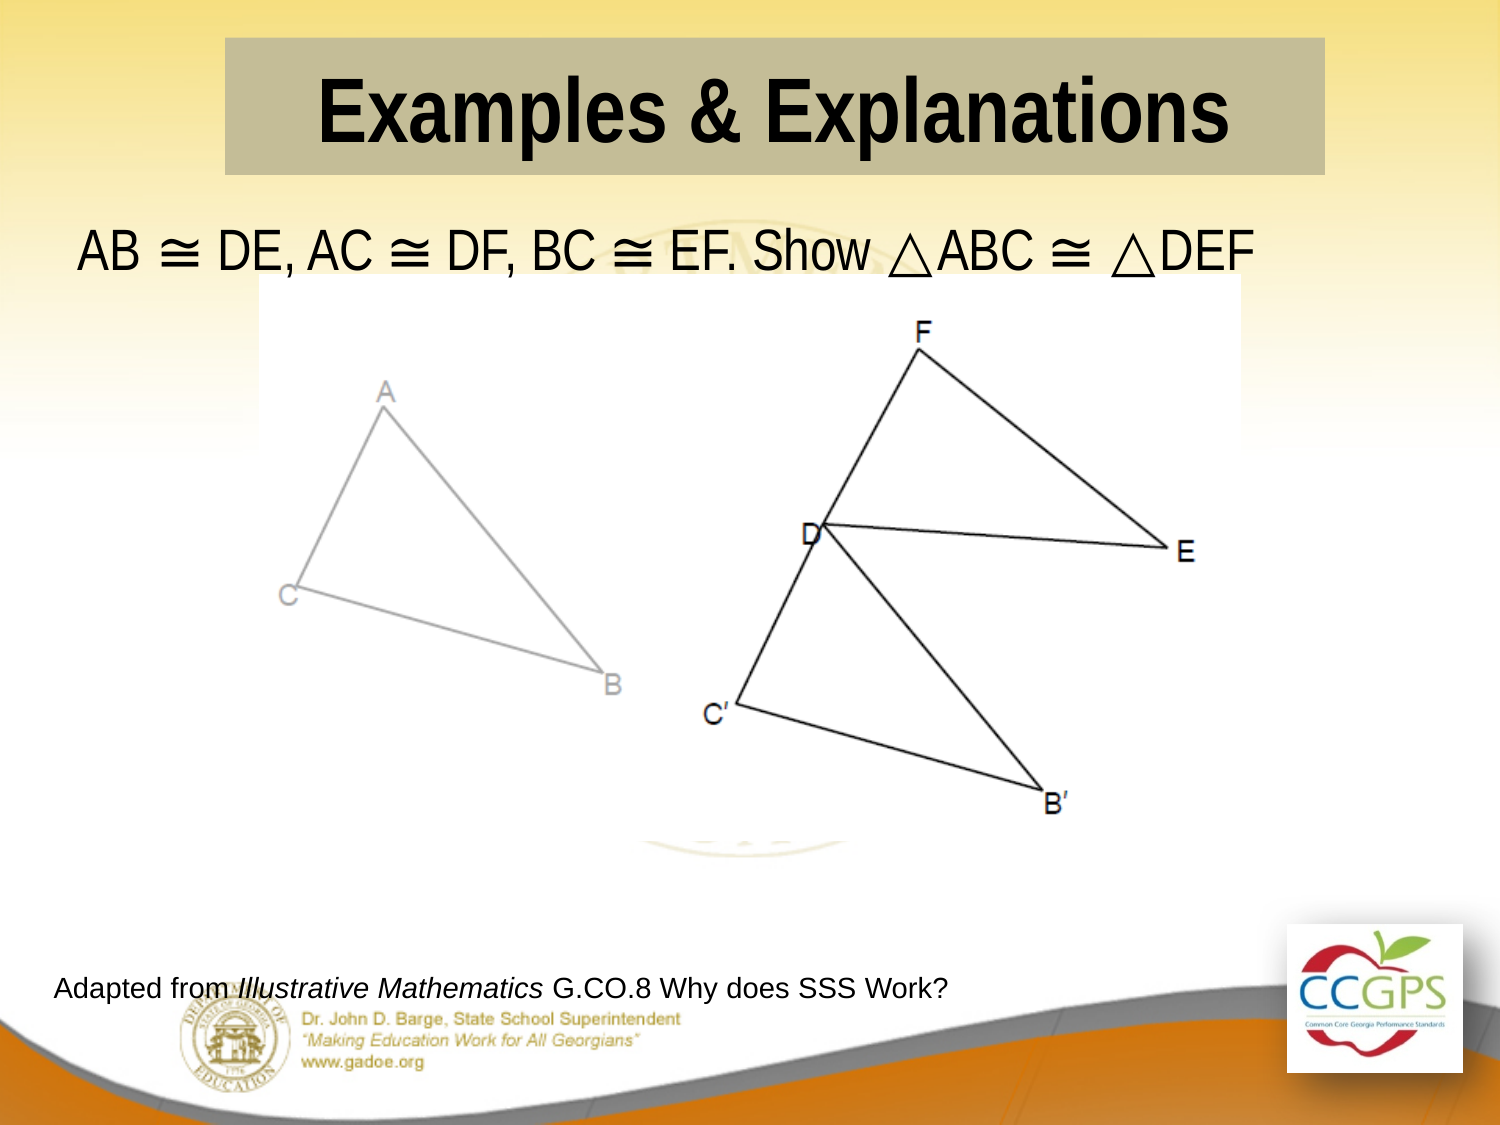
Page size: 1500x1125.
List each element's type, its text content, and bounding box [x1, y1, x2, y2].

text_box Adapted from Illustrative Mathematics G.CO.8 Why does SSS Work? [38, 961, 965, 1012]
subtitle AB ≅ DE, AC ≅ DF, BC ≅ EF. Show △ABC ≅ △DEF [62, 187, 1426, 926]
picture [0, 0, 1500, 1125]
title Examples & Explanations [224, 37, 1326, 176]
